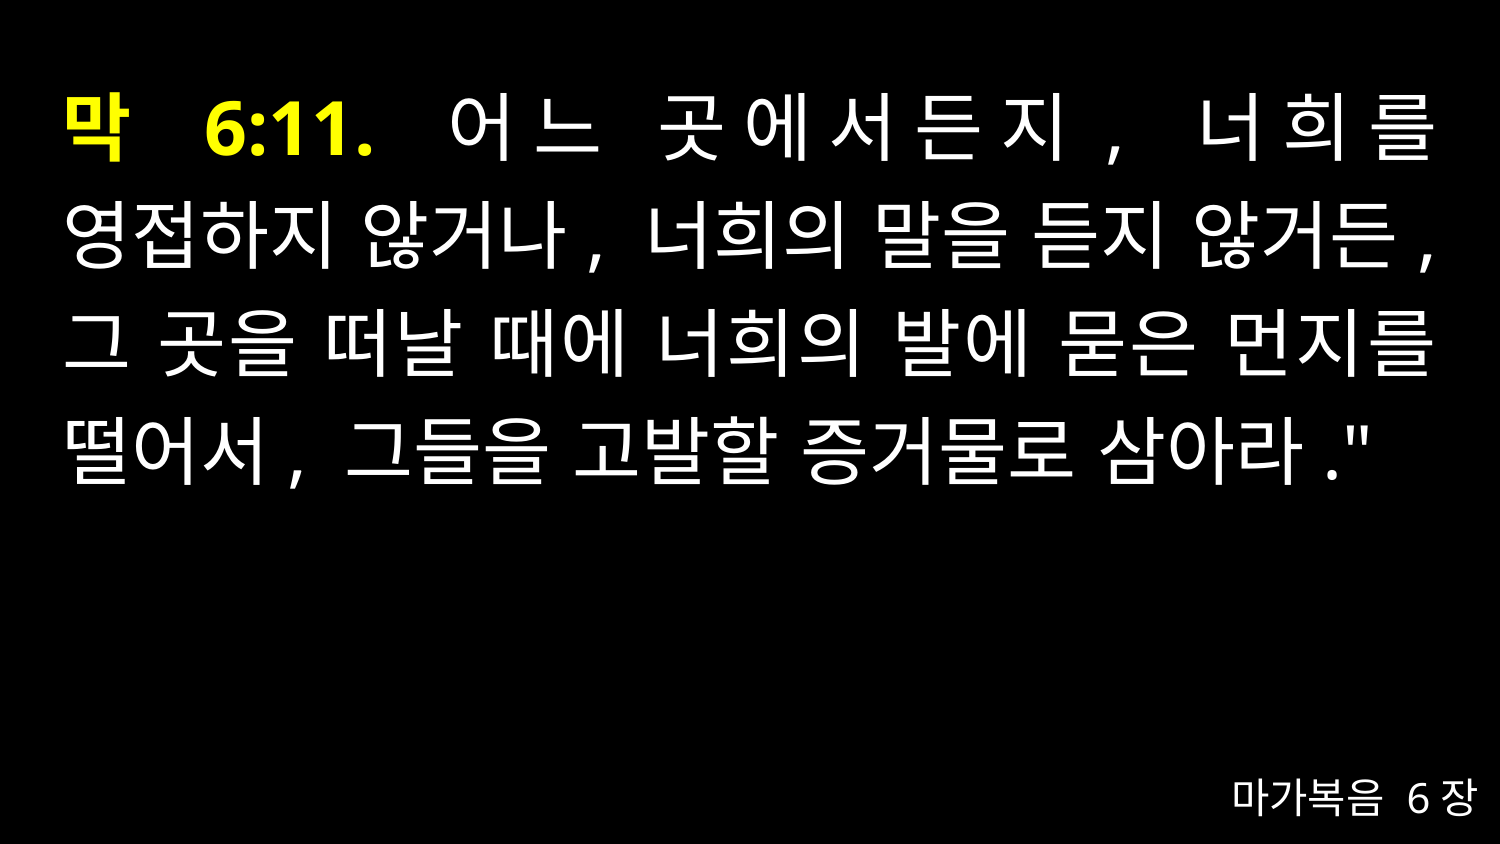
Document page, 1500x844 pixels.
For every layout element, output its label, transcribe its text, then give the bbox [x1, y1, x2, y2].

subtitle 마가복음 6장 [916, 770, 1500, 844]
title 막 6:11. 어느 곳에서든지, 너희를 영접하지 않거나, 너희의 말을 듣지 않거든, 그 곳을 떠날 때에 너희의 발에 묻은 먼지를 떨어서, 그들을 고발할 증거물로 삼아라." [0, 0, 1500, 844]
